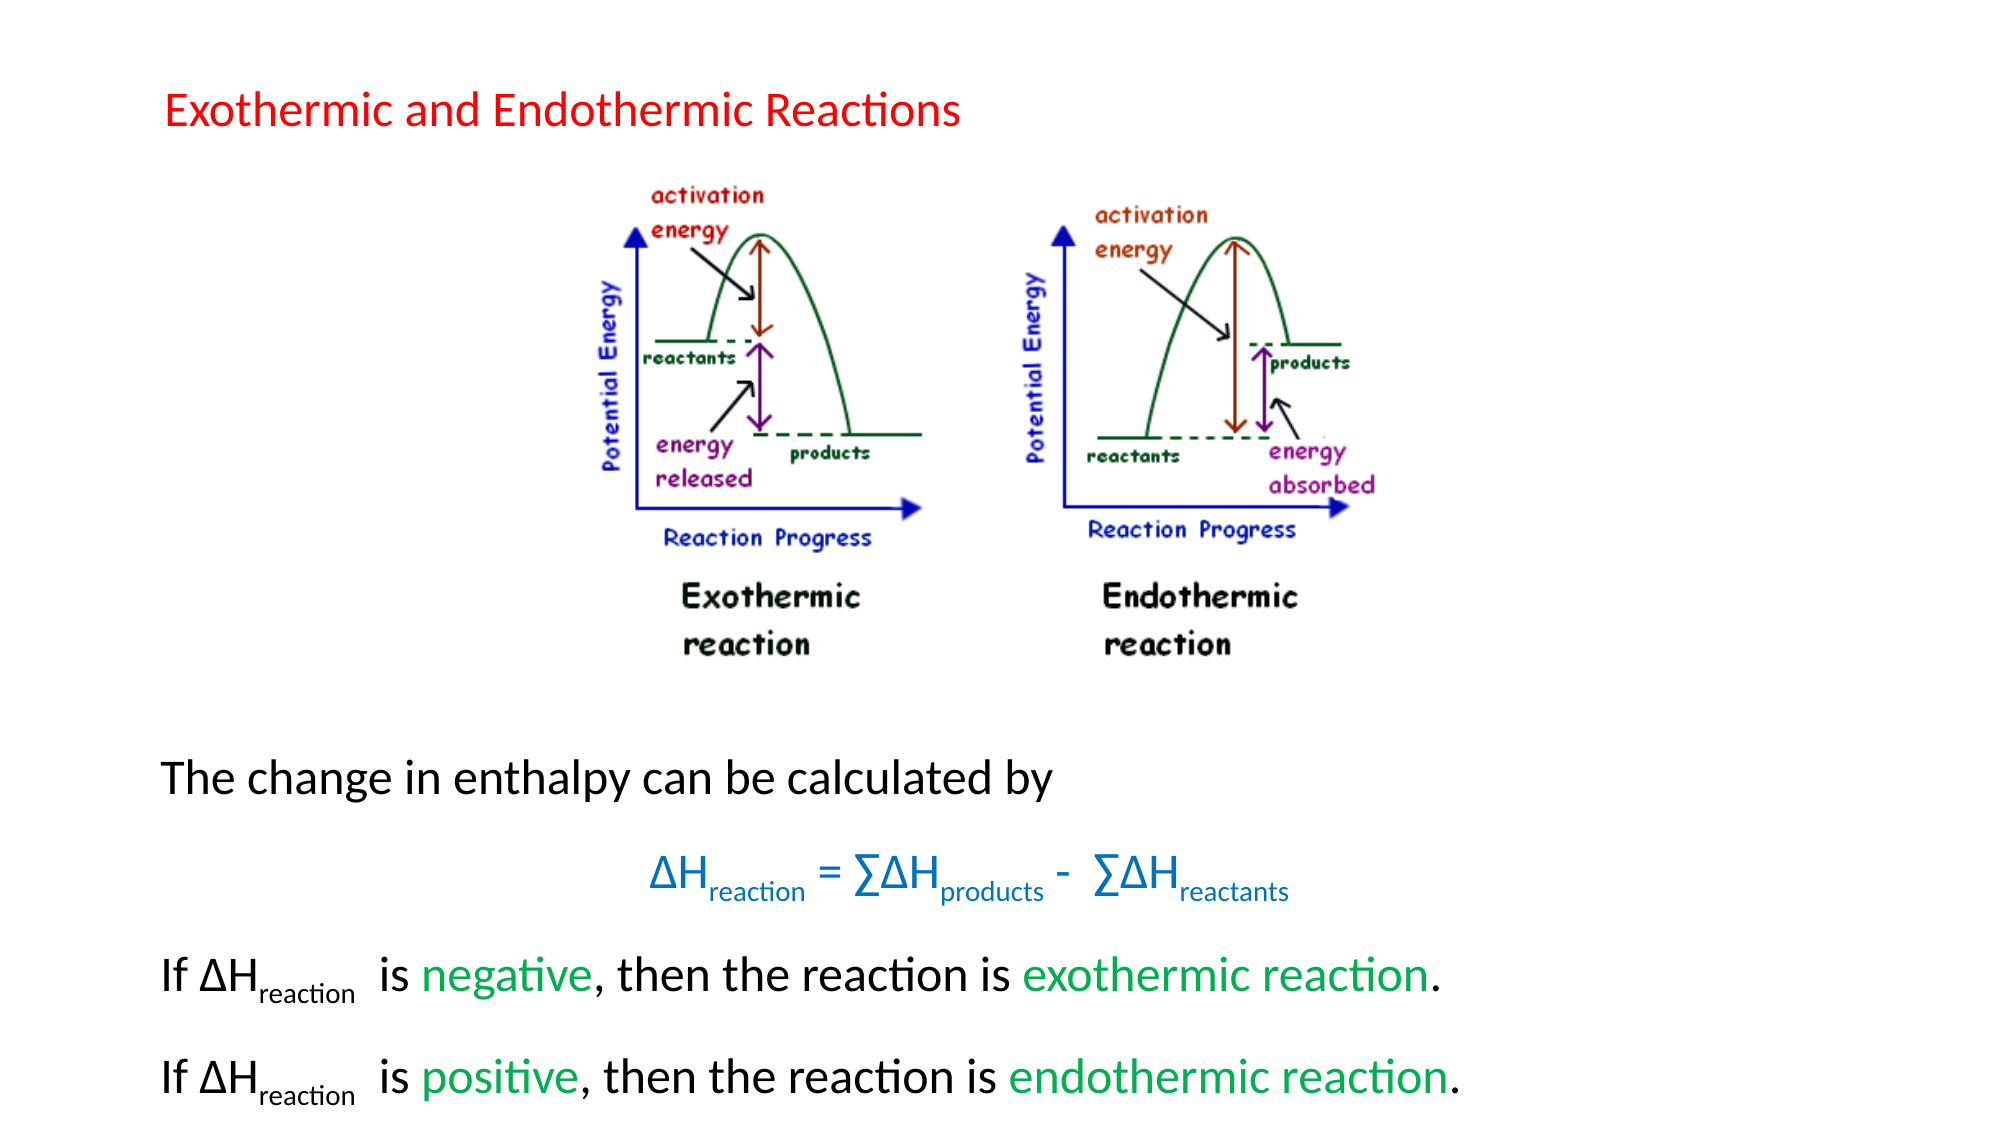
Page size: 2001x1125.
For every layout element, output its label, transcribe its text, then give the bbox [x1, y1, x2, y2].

text_box The change in enthalpy can be calculated by ∆Hreaction = ∑∆Hproducts - ∑∆Hreactants If ∆Hreaction is negative, then the reaction is exothermic reaction. If ∆Hreaction is positive, then the reaction is endothermic reaction. [145, 707, 1827, 1119]
picture [557, 181, 1404, 671]
text_box Exothermic and Endothermic Reactions [149, 68, 977, 144]
